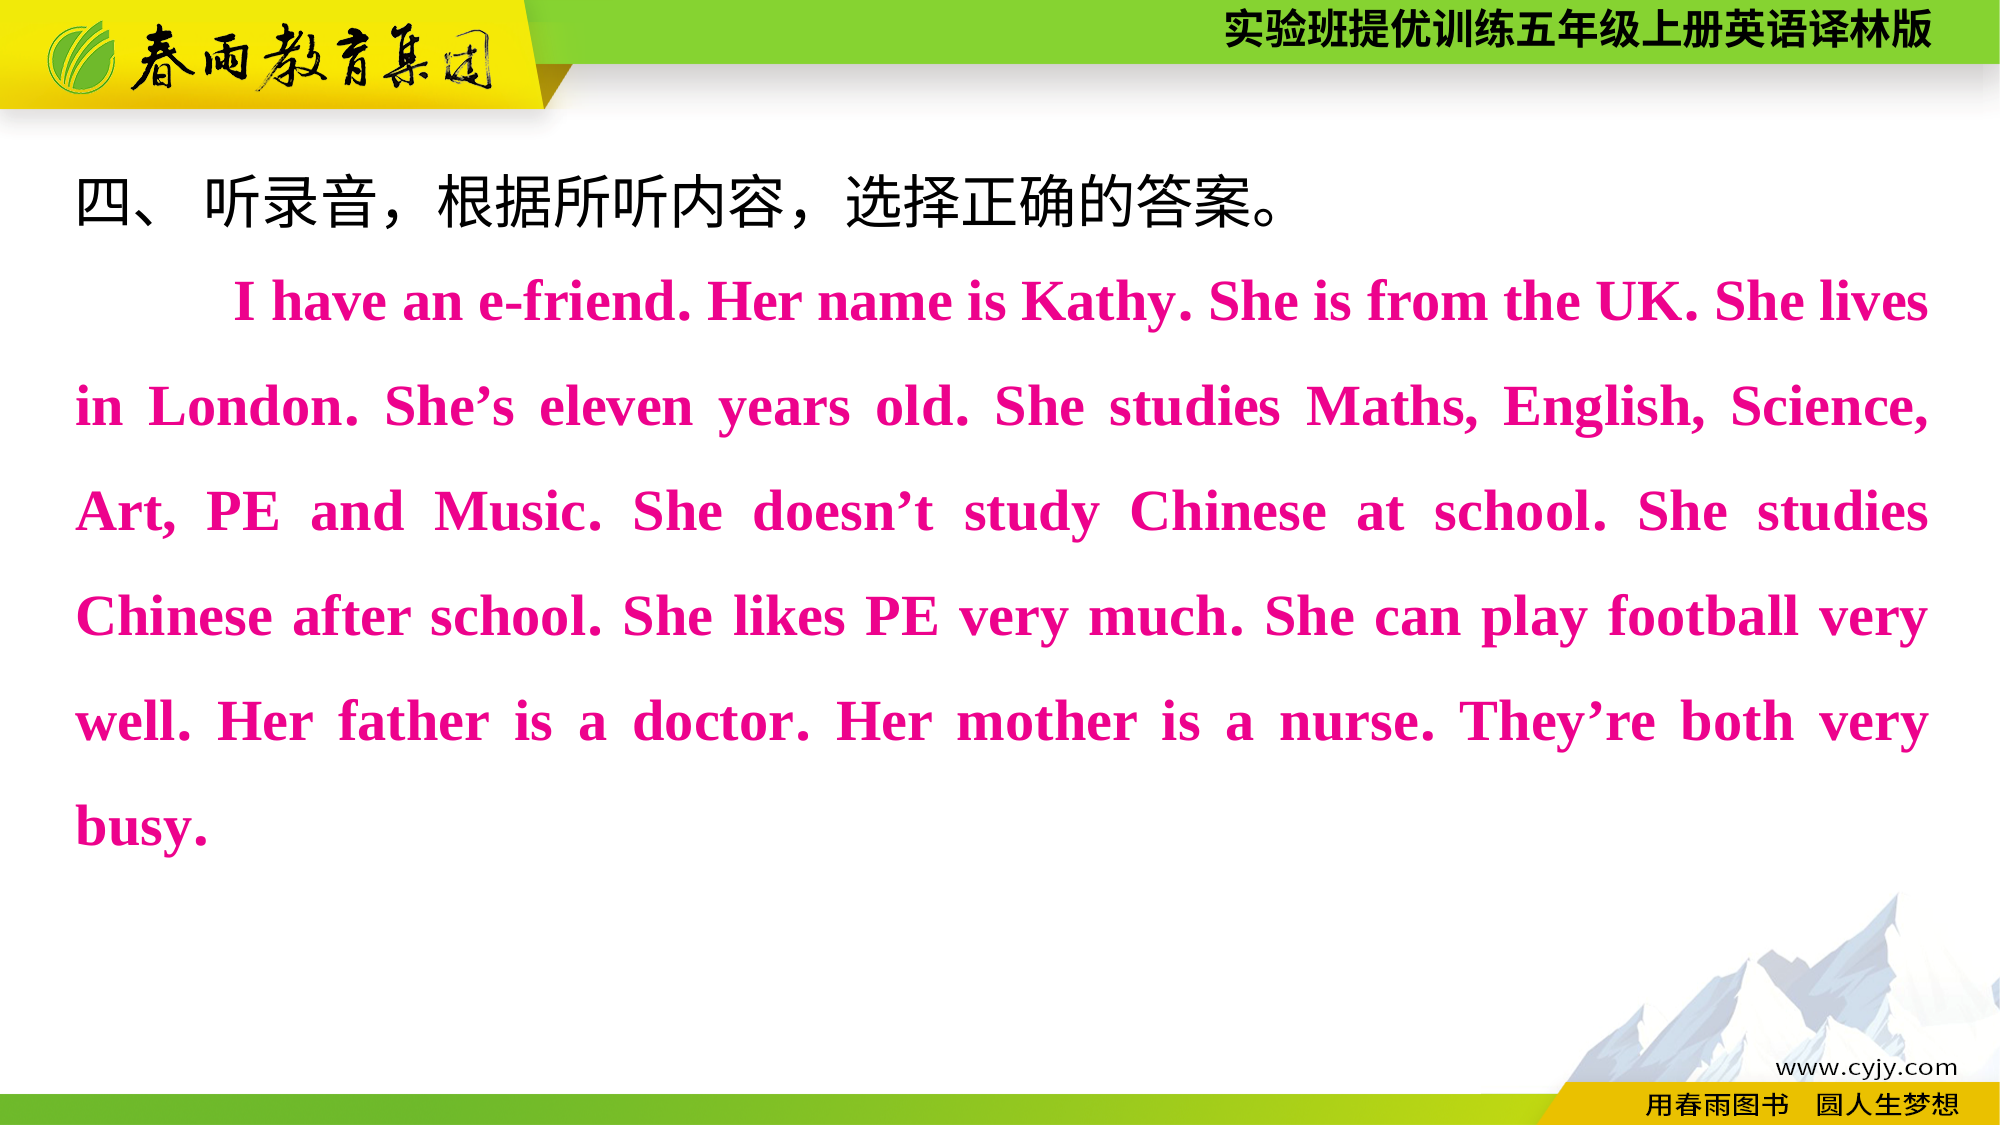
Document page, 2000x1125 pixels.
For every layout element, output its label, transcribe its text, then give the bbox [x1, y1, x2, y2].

list 四、 听录音，根据所听内容，选择正确的答案。 [59, 122, 1944, 231]
text_box I have an e-friend. Her name is Kathy. She is from the UK. She lives in London. She’s eleven years old. She studies Maths, English, Science, Art, PE and Music. She doesn’t study Chinese at school. She studies Chinese after school. She likes PE very much. She can play football very well. Her father is a doctor. Her mother is a nurse. They’re both very busy. [60, 219, 1945, 865]
picture [0, 0, 2000, 1125]
